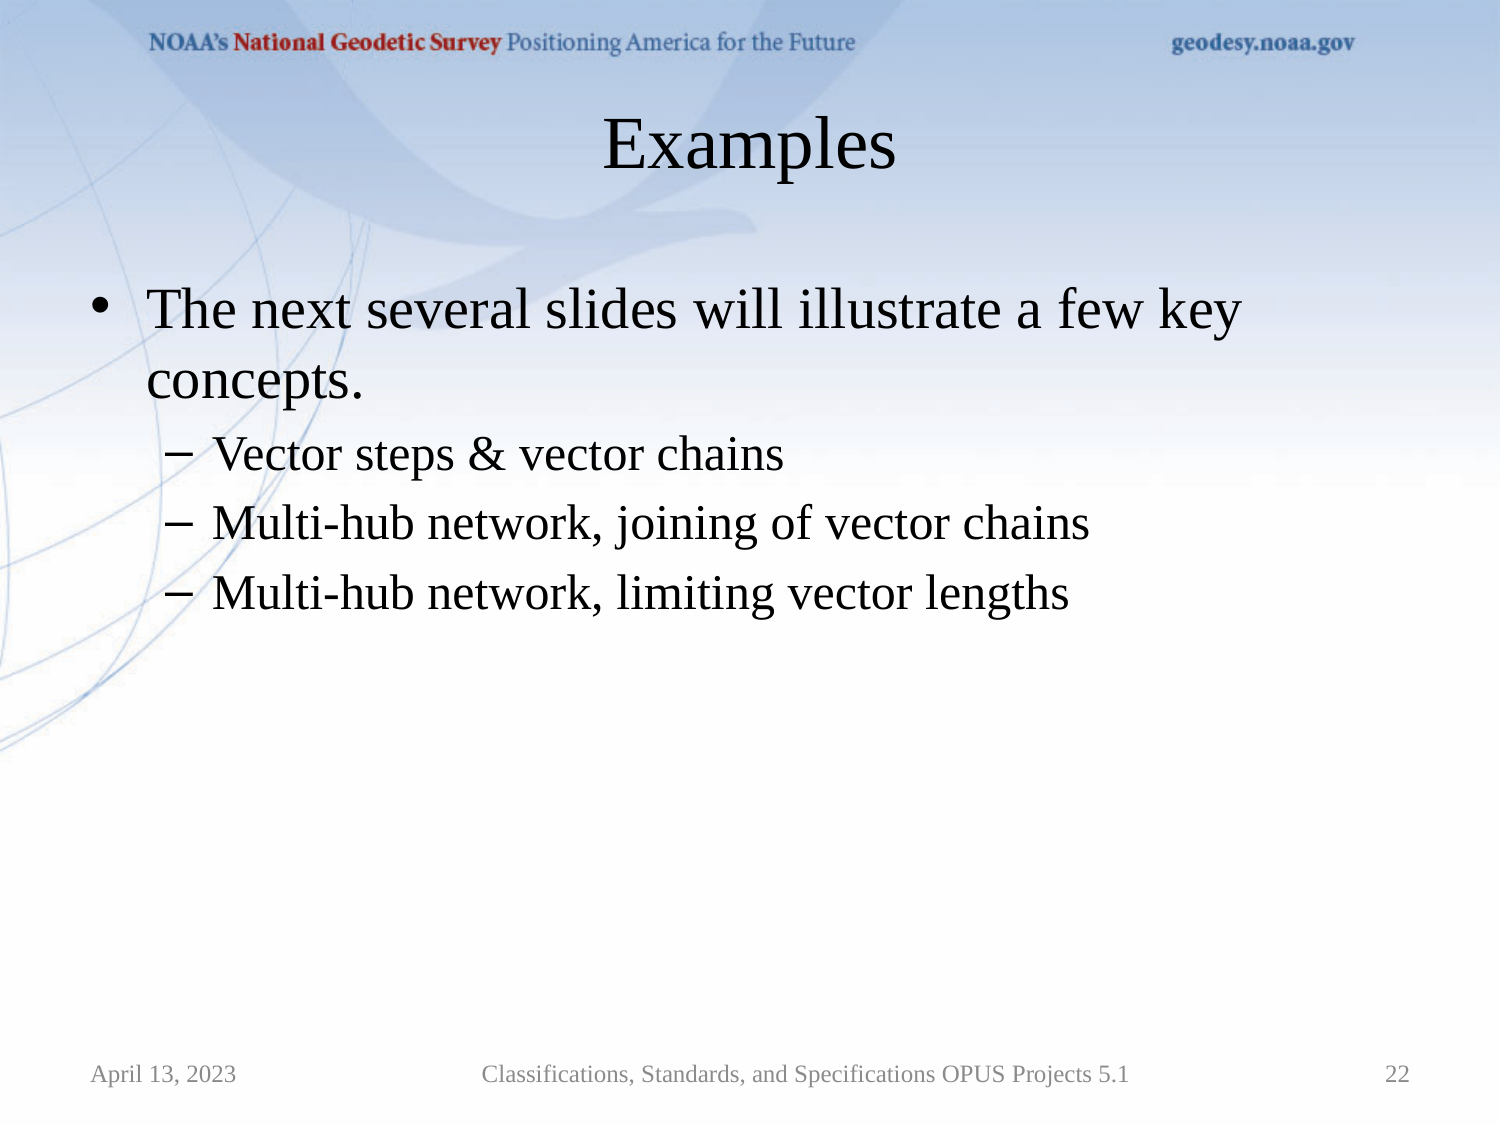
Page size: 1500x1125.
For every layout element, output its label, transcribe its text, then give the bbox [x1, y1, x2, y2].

title Examples [75, 45, 1425, 233]
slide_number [75, 1042, 286, 1103]
list The next several slides will illustrate a few key concepts. Vector steps & vector chains Multi-hub network, joining of vector chains Multi-hub network, limiting vector lengths [75, 262, 1425, 1005]
footer Classifications, Standards, and Specifications OPUS Projects 5.1 [345, 1042, 1267, 1103]
picture [0, 0, 1500, 1125]
slide_number 22 [1307, 1042, 1425, 1103]
